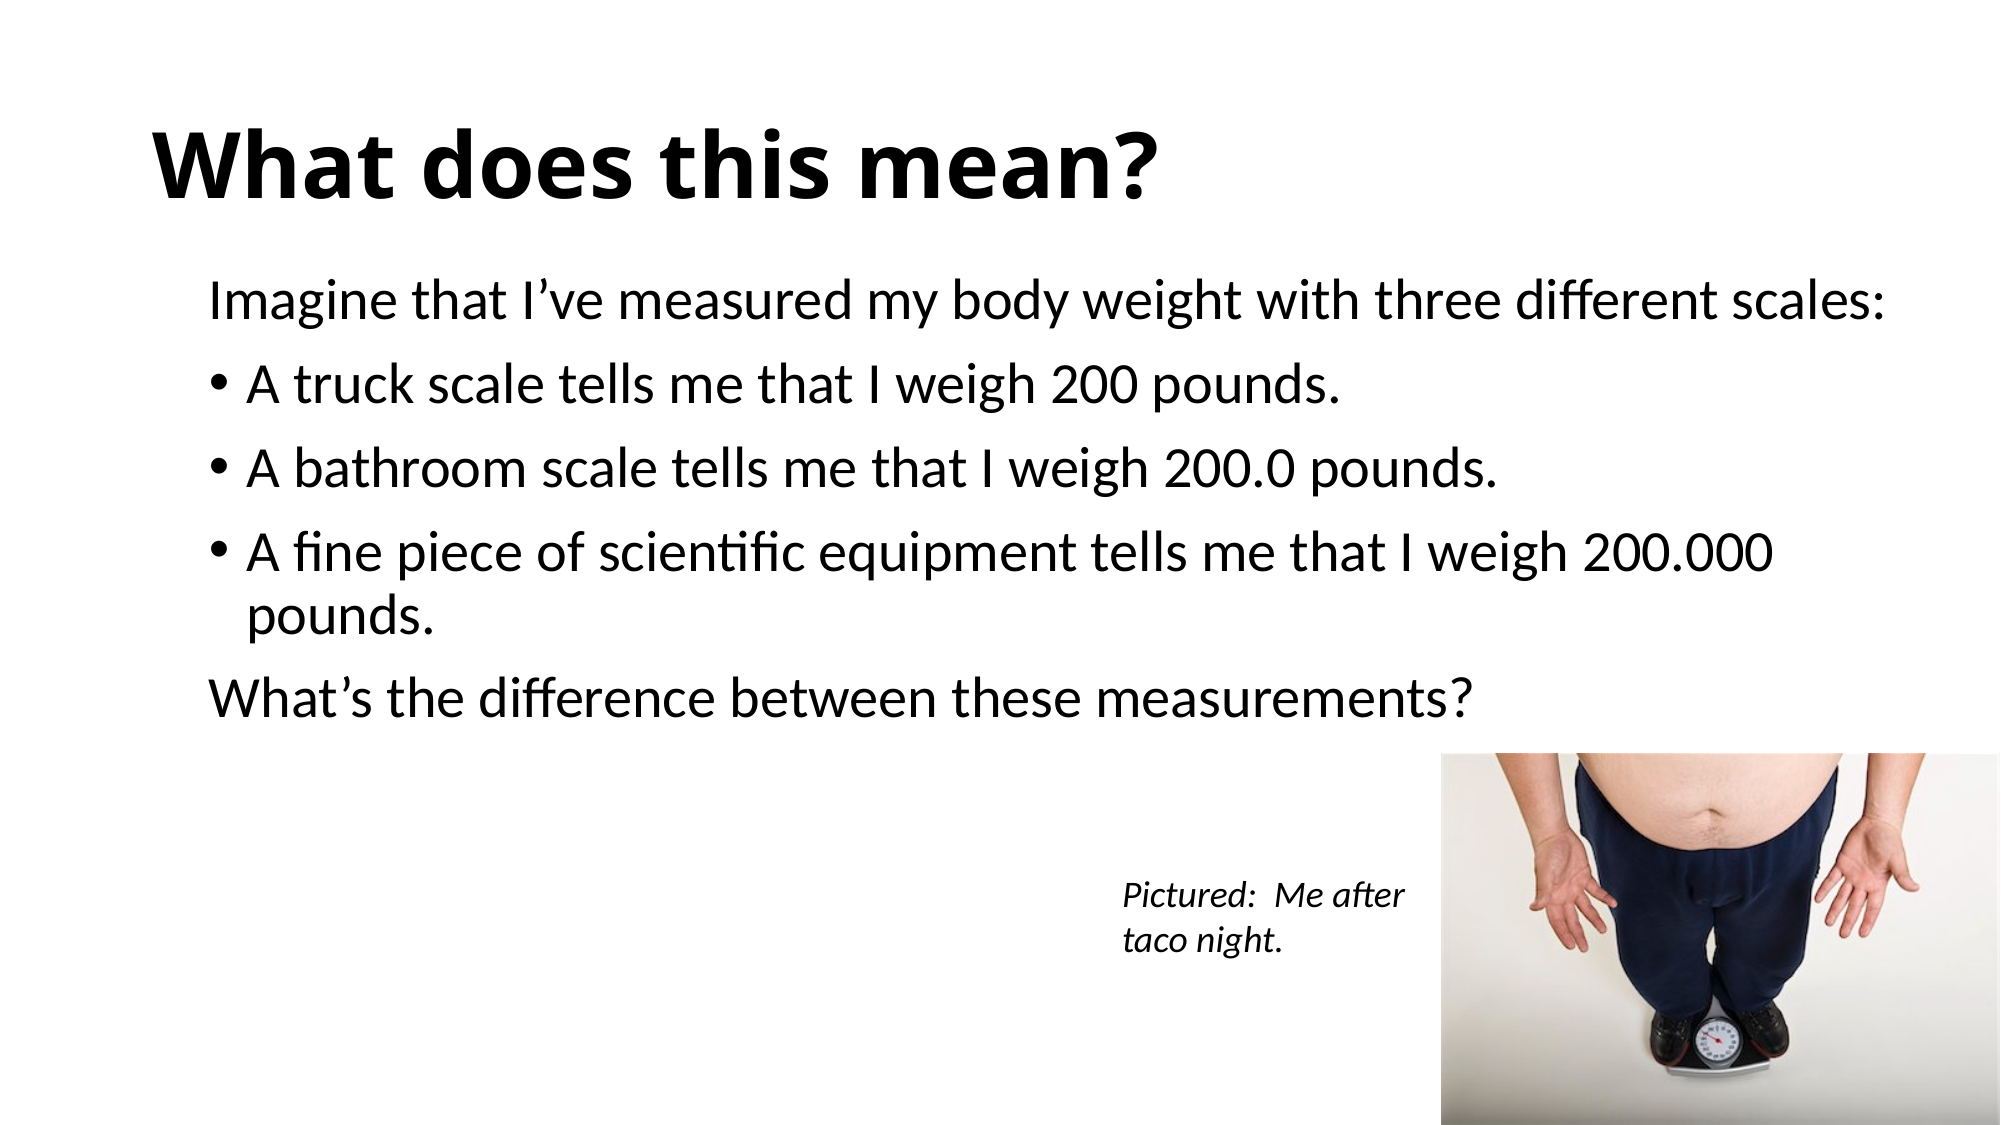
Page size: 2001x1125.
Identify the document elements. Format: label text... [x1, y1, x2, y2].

list Imagine that I’ve measured my body weight with three different scales: A truck scale tells me that I weigh 200 pounds. A bathroom scale tells me that I weigh 200.0 pounds. A fine piece of scientific equipment tells me that I weigh 200.000 pounds. What’s the difference between these measurements? [193, 261, 1919, 754]
picture [1441, 753, 2000, 1125]
title What does this mean? [137, 59, 1863, 278]
text_box Pictured: Me after taco night. [1107, 862, 1425, 968]
